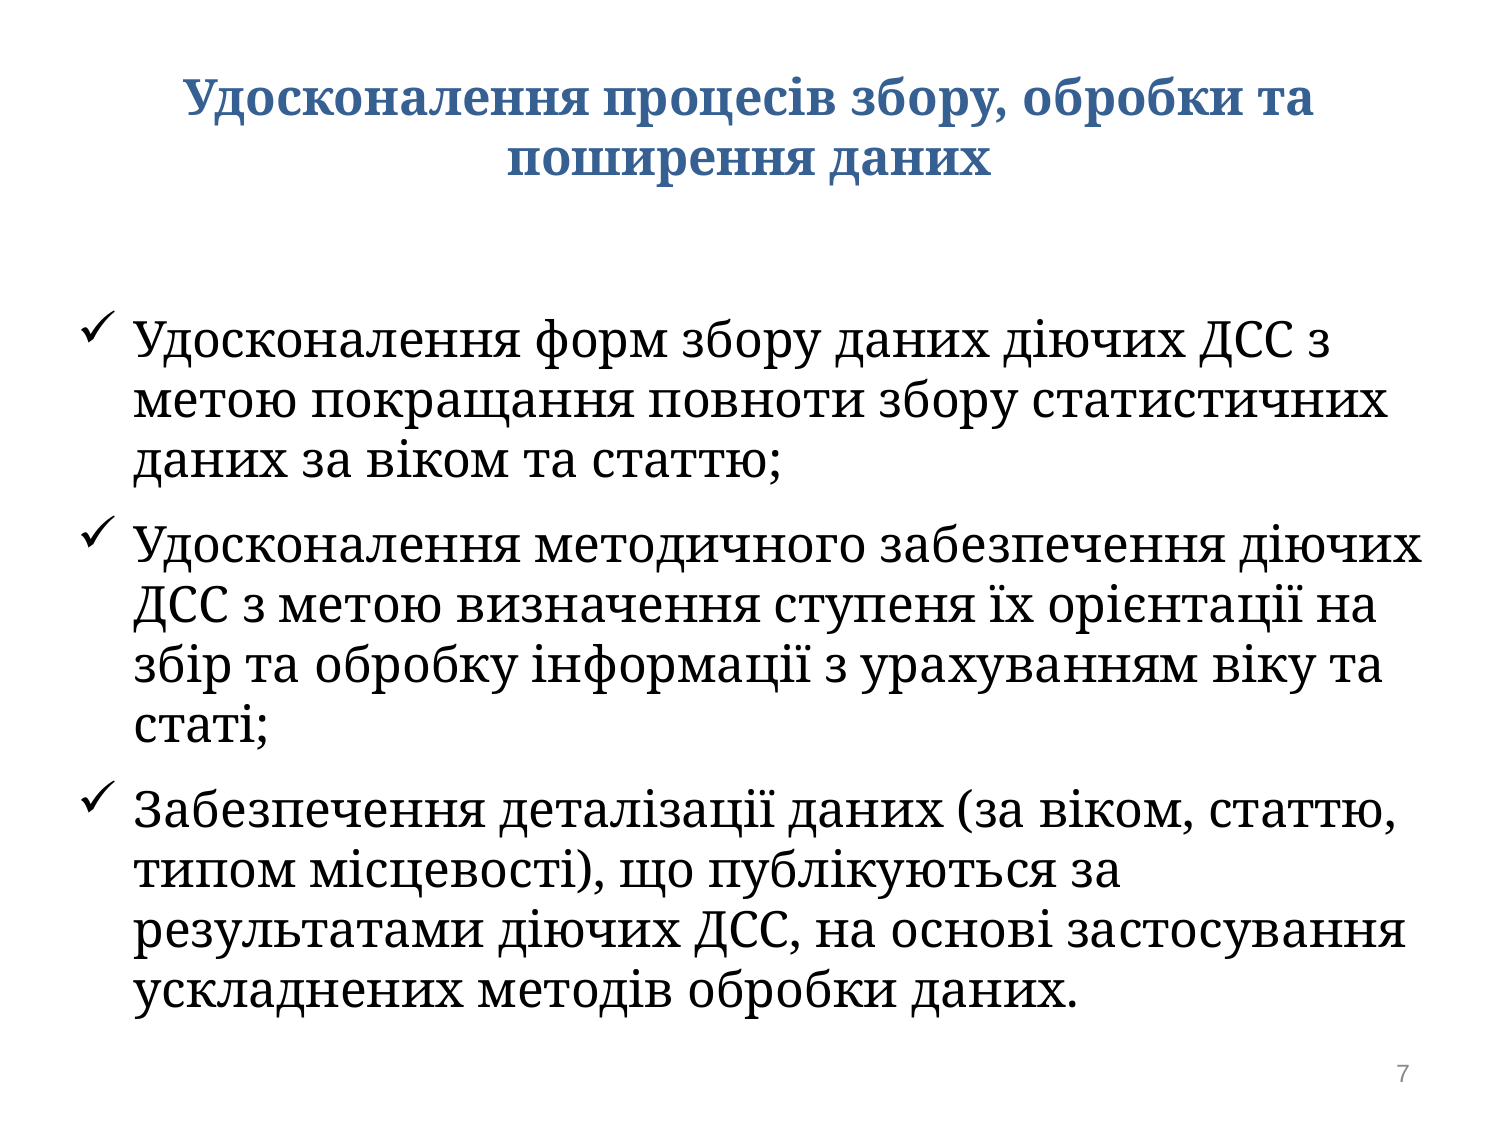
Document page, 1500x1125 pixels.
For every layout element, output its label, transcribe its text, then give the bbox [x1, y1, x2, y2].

text_box Удосконалення форм збору даних діючих ДСС з метою покращання повноти збору статистичних даних за віком та статтю; Удосконалення методичного забезпечення діючих ДСС з метою визначення ступеня їх орієнтації на збір та обробку інформації з урахуванням віку та статі; Забезпечення деталізації даних (за віком, статтю, типом місцевості), що публікуються за результатами діючих ДСС, на основі застосування ускладнених методів обробки даних. [62, 299, 1455, 917]
title Удосконалення процесів збору, обробки та поширення даних [29, 66, 1471, 185]
slide_number 7 [1074, 1042, 1425, 1103]
